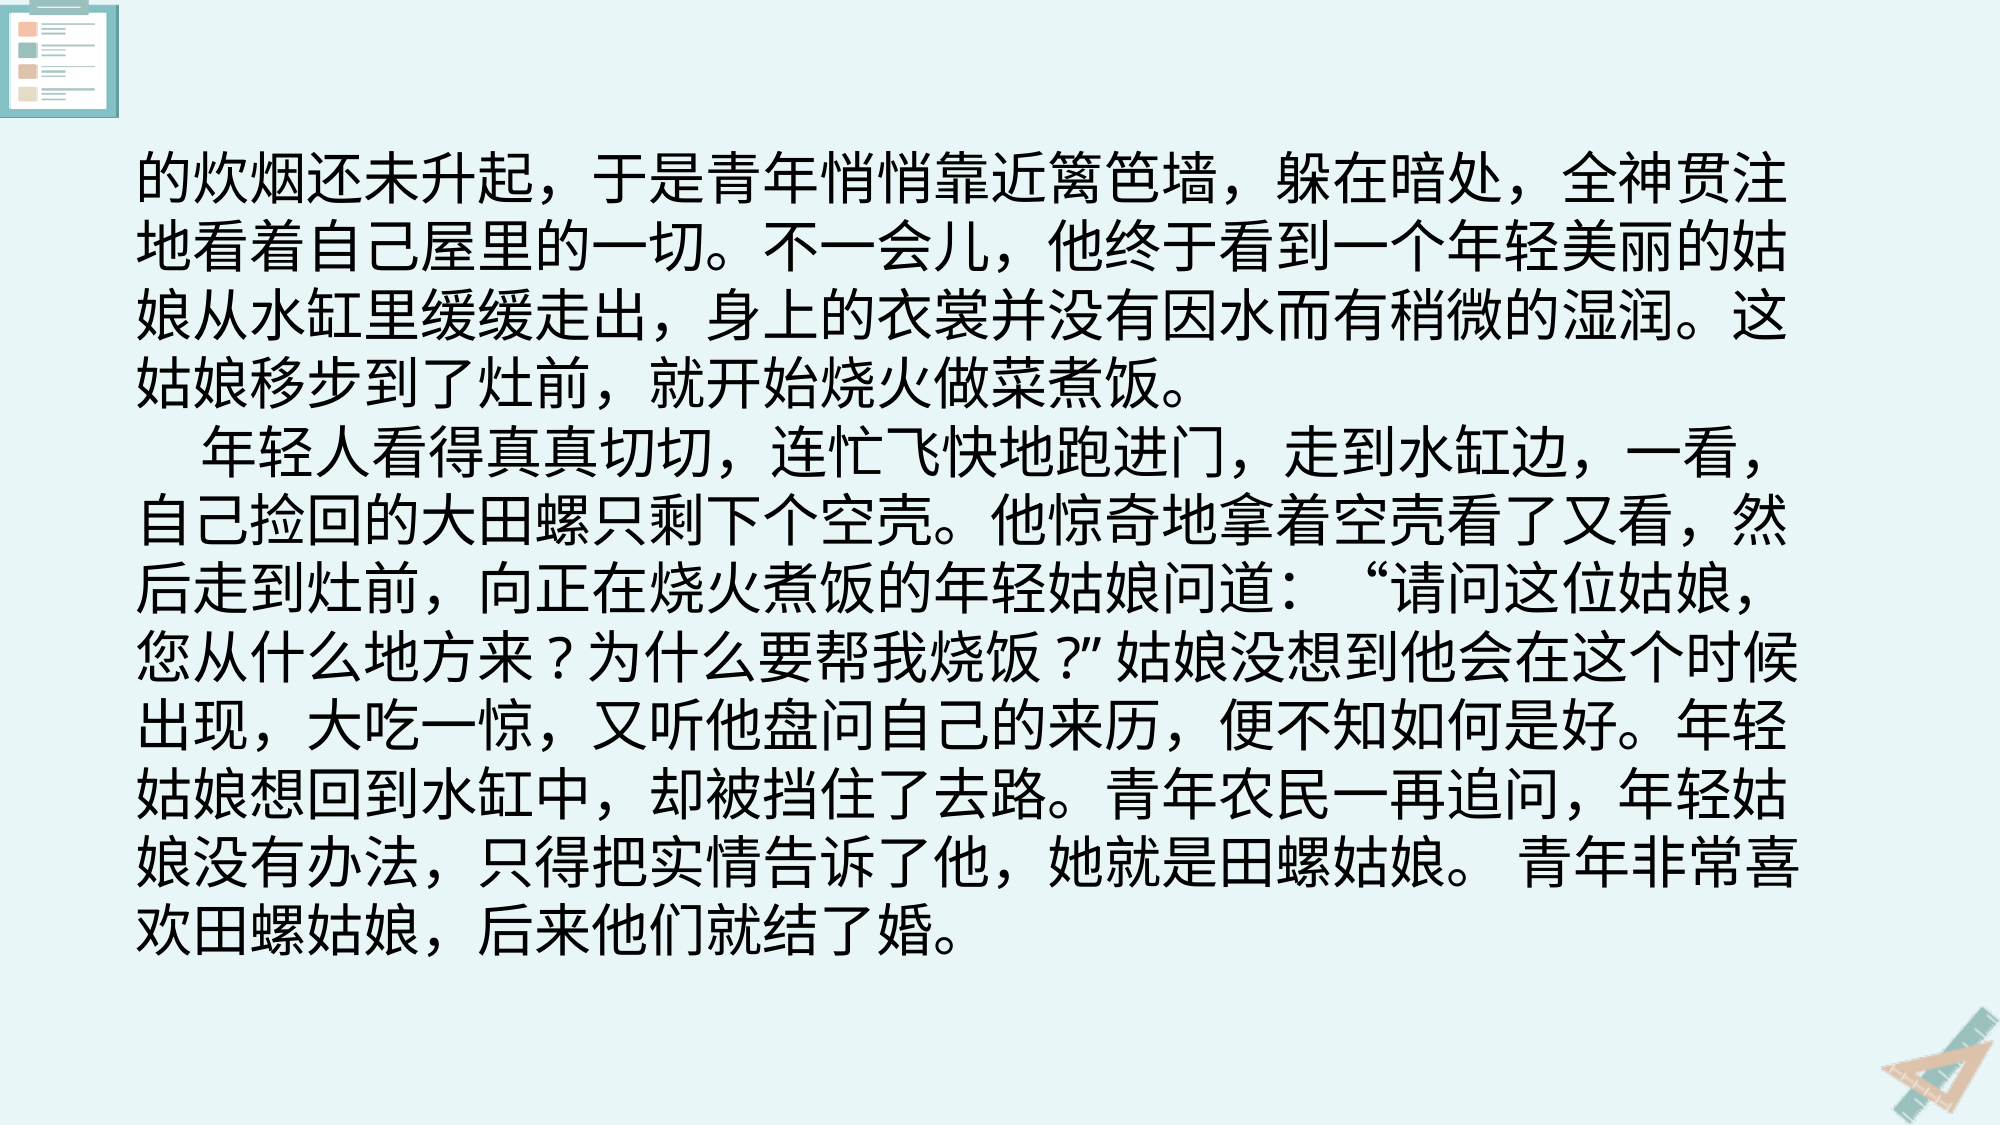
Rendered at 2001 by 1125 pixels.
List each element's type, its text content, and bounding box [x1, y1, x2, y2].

picture [1881, 1006, 2000, 1125]
picture [0, 0, 119, 119]
text_box 的炊烟还未升起，于是青年悄悄靠近篱笆墙，躲在暗处，全神贯注地看着自己屋里的一切。不一会儿，他终于看到一个年轻美丽的姑娘从水缸里缓缓走出，身上的衣裳并没有因水而有稍微的湿润。这姑娘移步到了灶前，就开始烧火做菜煮饭。 年轻人看得真真切切，连忙飞快地跑进门，走到水缸边，一看，自己捡回的大田螺只剩下个空壳。他惊奇地拿着空壳看了又看，然后走到灶前，向正在烧火煮饭的年轻姑娘问道：“请问这位姑娘，您从什么地方来?为什么要帮我烧饭?”姑娘没想到他会在这个时候出现，大吃一惊，又听他盘问自己的来历，便不知如何是好。年轻姑娘想回到水缸中，却被挡住了去路。青年农民一再追问，年轻姑娘没有办法，只得把实情告诉了他，她就是田螺姑娘。 青年非常喜欢田螺姑娘，后来他们就结了婚。 [120, 135, 1830, 971]
